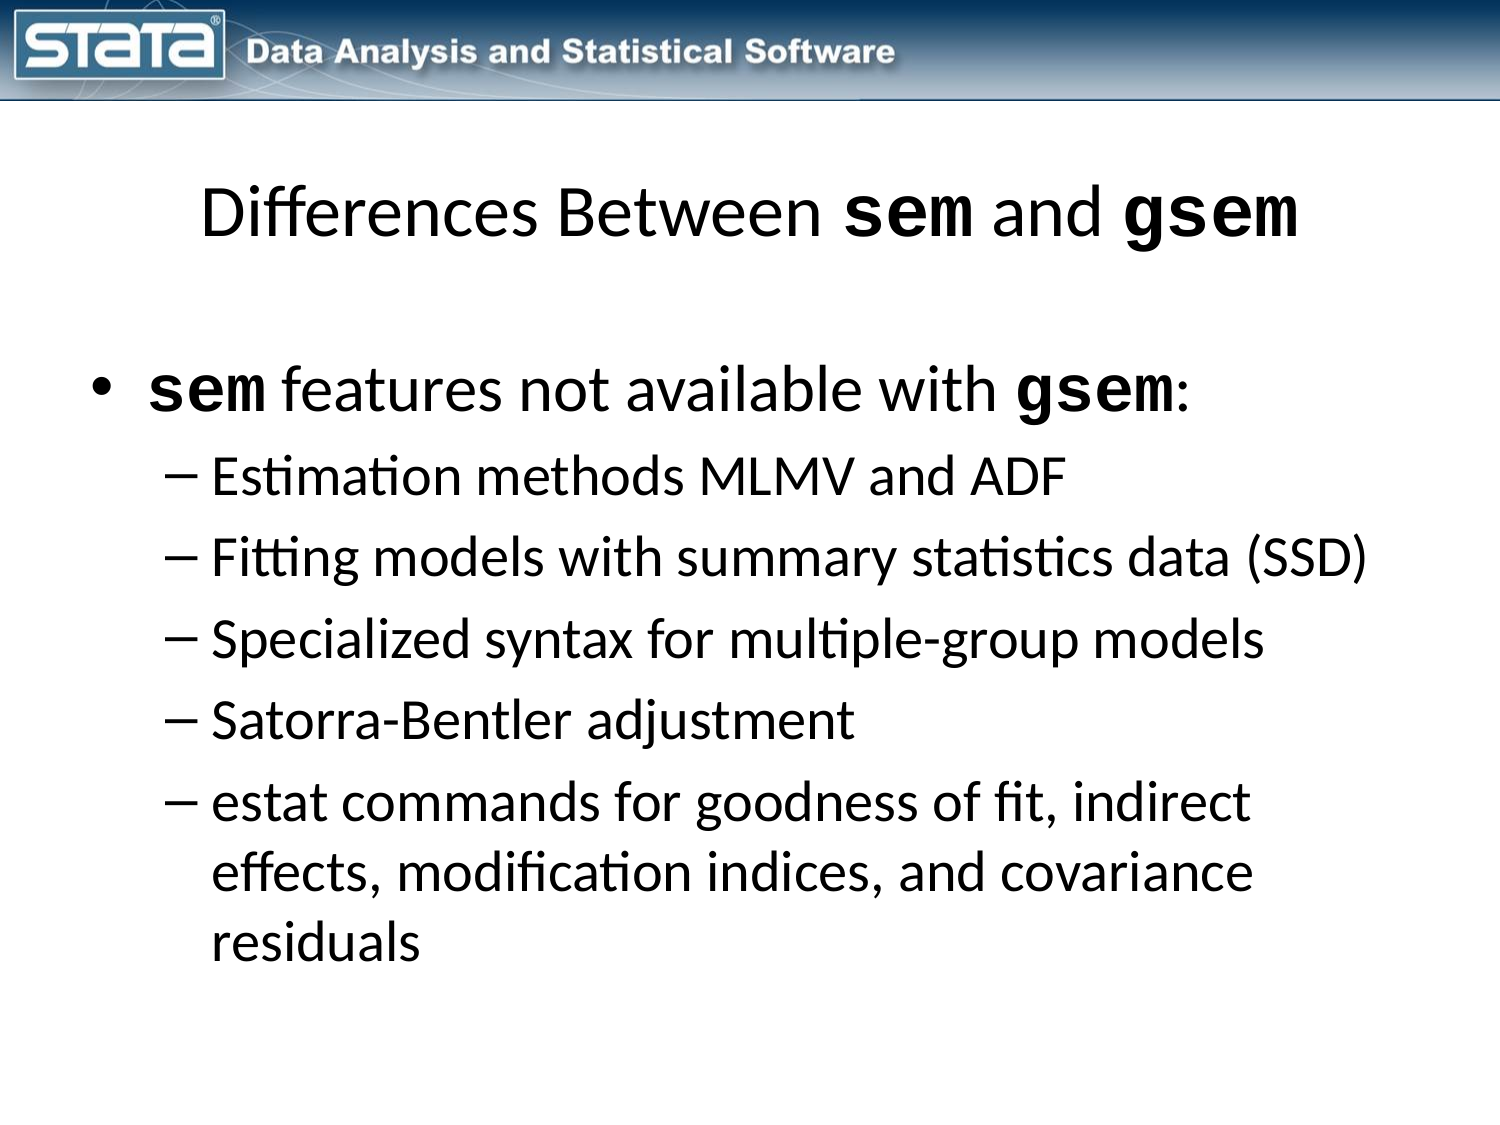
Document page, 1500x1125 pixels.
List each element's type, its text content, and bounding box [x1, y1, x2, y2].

title Differences Between sem and gsem [75, 125, 1425, 288]
list sem features not available with gsem: Estimation methods MLMV and ADF Fitting models with summary statistics data (SSD) Specialized syntax for multiple-group models Satorra-Bentler adjustment estat commands for goodness of fit, indirect effects, modification indices, and covariance residuals [75, 337, 1425, 1005]
picture [0, 0, 1500, 101]
